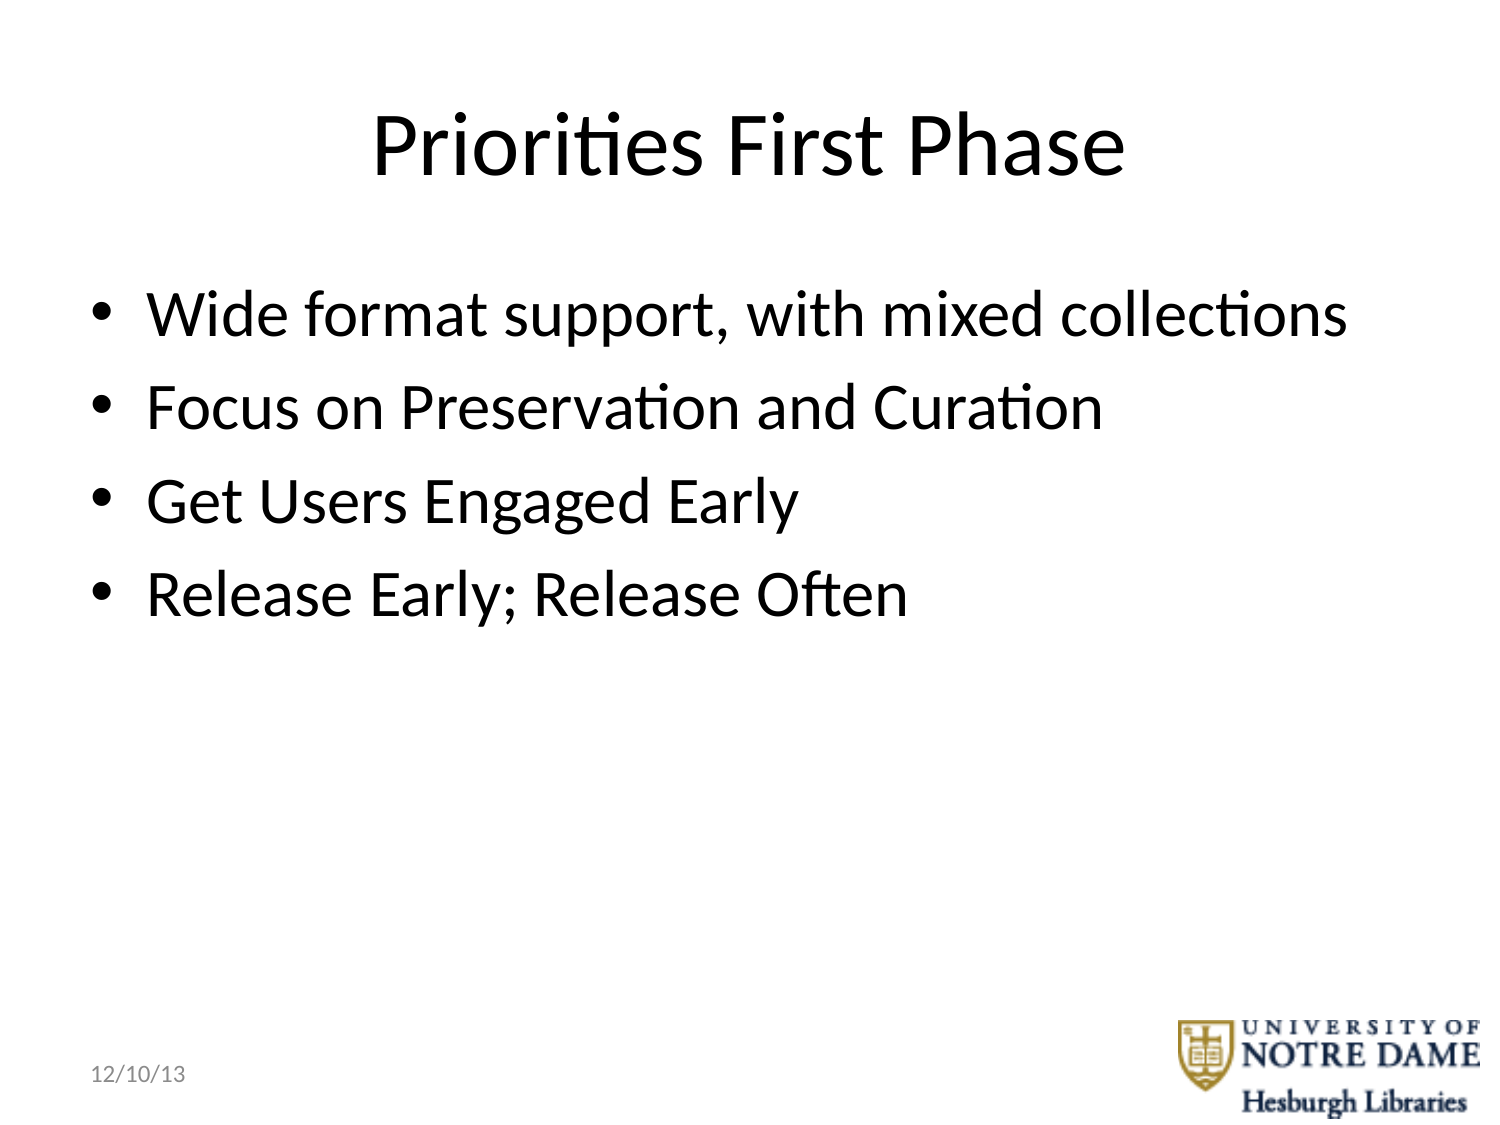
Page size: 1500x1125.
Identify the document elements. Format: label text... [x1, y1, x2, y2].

title Priorities First Phase [75, 45, 1425, 233]
picture [1178, 1020, 1480, 1119]
list Wide format support, with mixed collections Focus on Preservation and Curation Get Users Engaged Early Release Early; Release Often [75, 262, 1425, 1005]
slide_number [75, 1042, 425, 1103]
